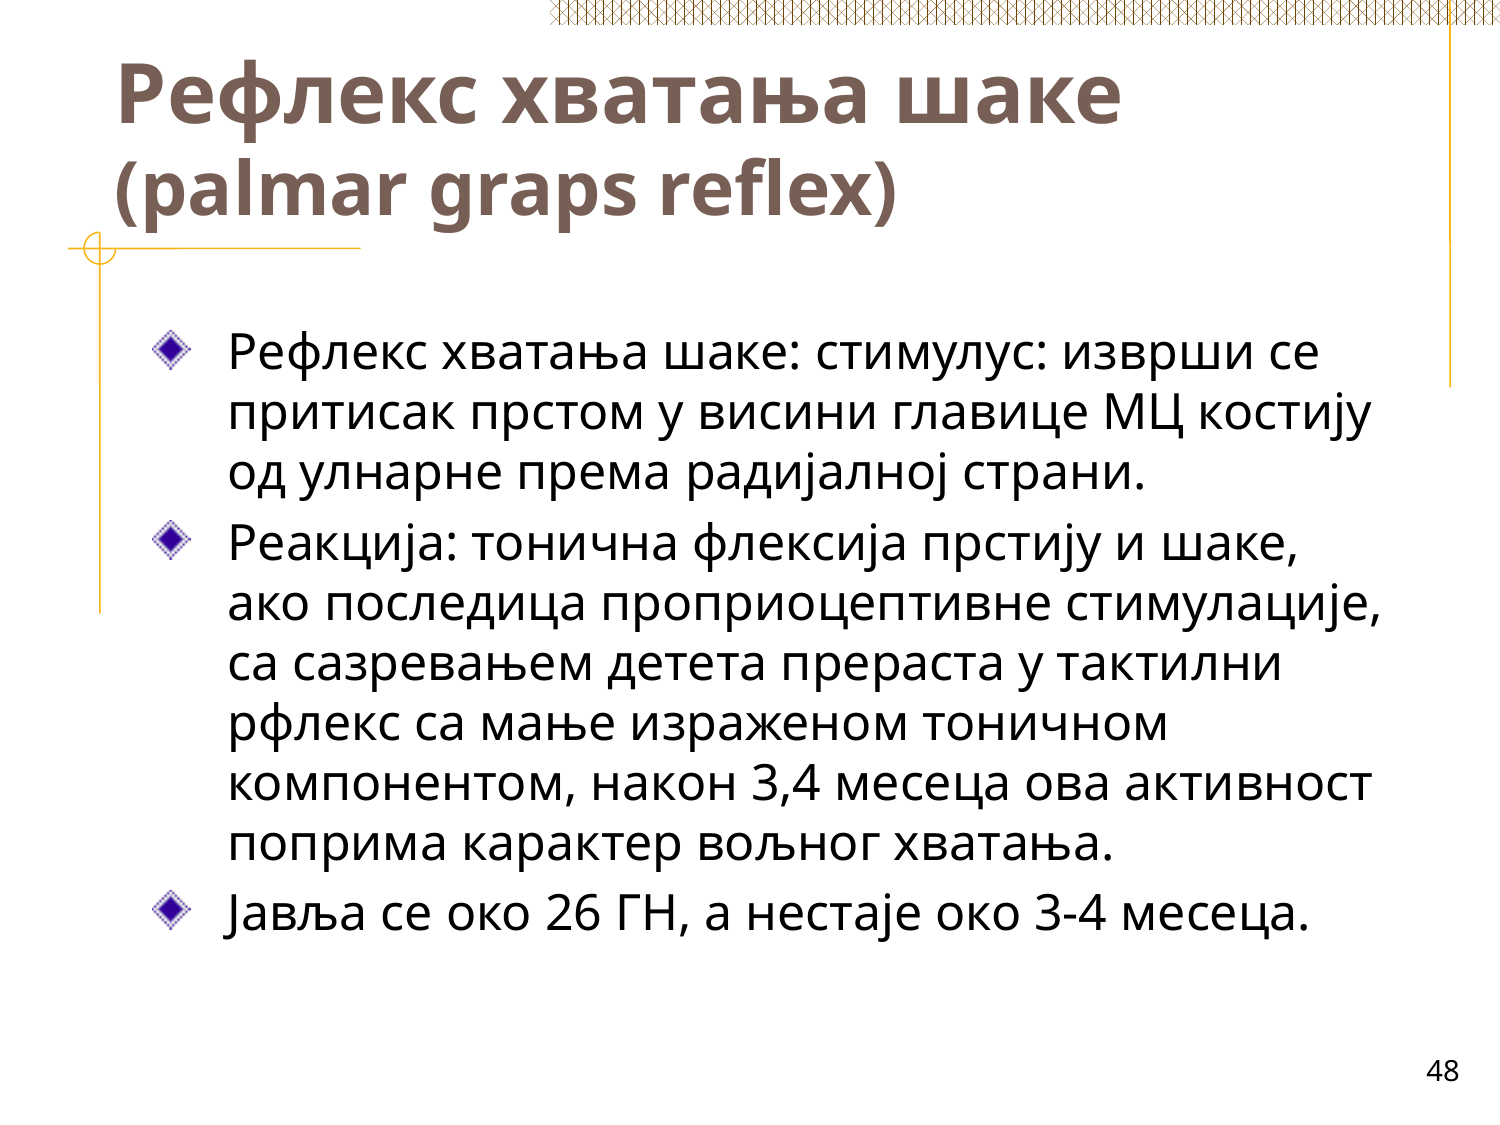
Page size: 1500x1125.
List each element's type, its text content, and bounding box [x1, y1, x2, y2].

list Рефлекс хватања шаке: стимулус: изврши се притисак прстом у висини главице МЦ костију од улнарне према радијалној страни. Реакција: тонична флексија прстију и шаке, ако последица проприоцептивне стимулације, са сазревањем детета прераста у тактилни рфлекс са мање израженом тоничном компонентом, након 3,4 месеца ова активност поприма карактер вољног хватања. Јавља се око 26 ГН, а нестаје око 3-4 месеца. [137, 312, 1413, 988]
title Рефлекс хватања шаке (palmar graps reflex) [99, 49, 1376, 238]
picture [152, 520, 191, 560]
picture [152, 330, 191, 370]
slide_number 48 [1162, 1025, 1475, 1100]
picture [152, 890, 191, 930]
